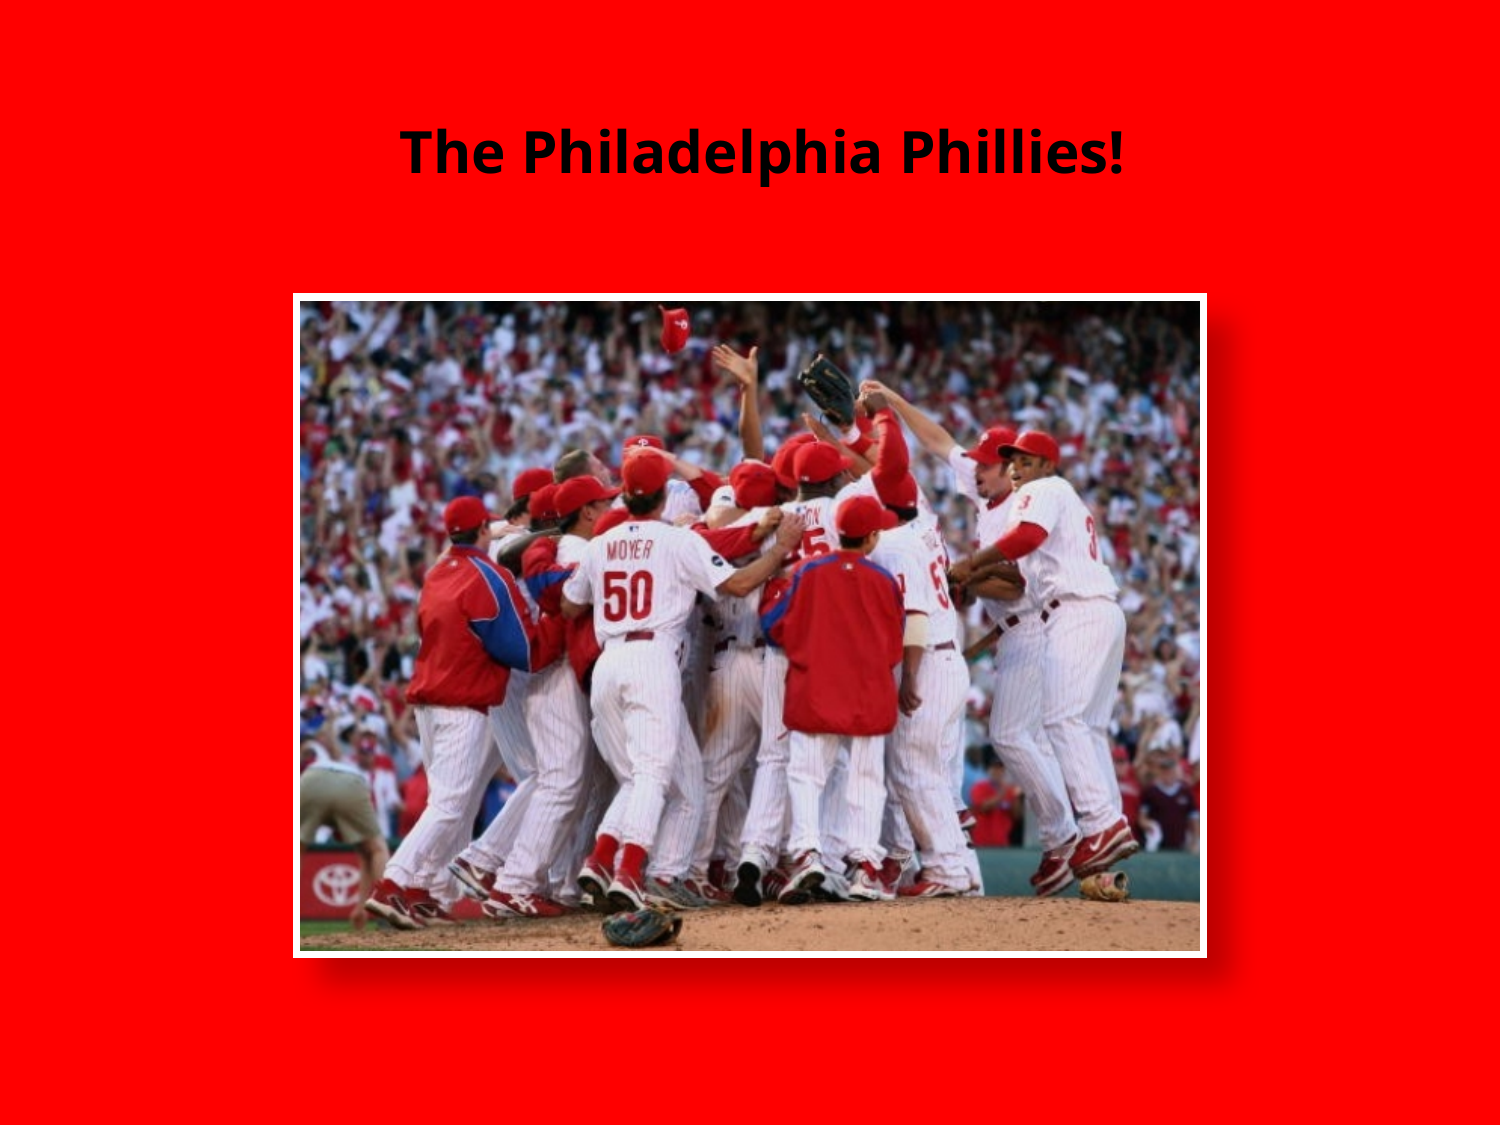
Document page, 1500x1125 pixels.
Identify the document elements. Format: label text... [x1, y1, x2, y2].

title The Philadelphia Phillies! [312, 99, 1213, 186]
picture [299, 300, 1201, 951]
